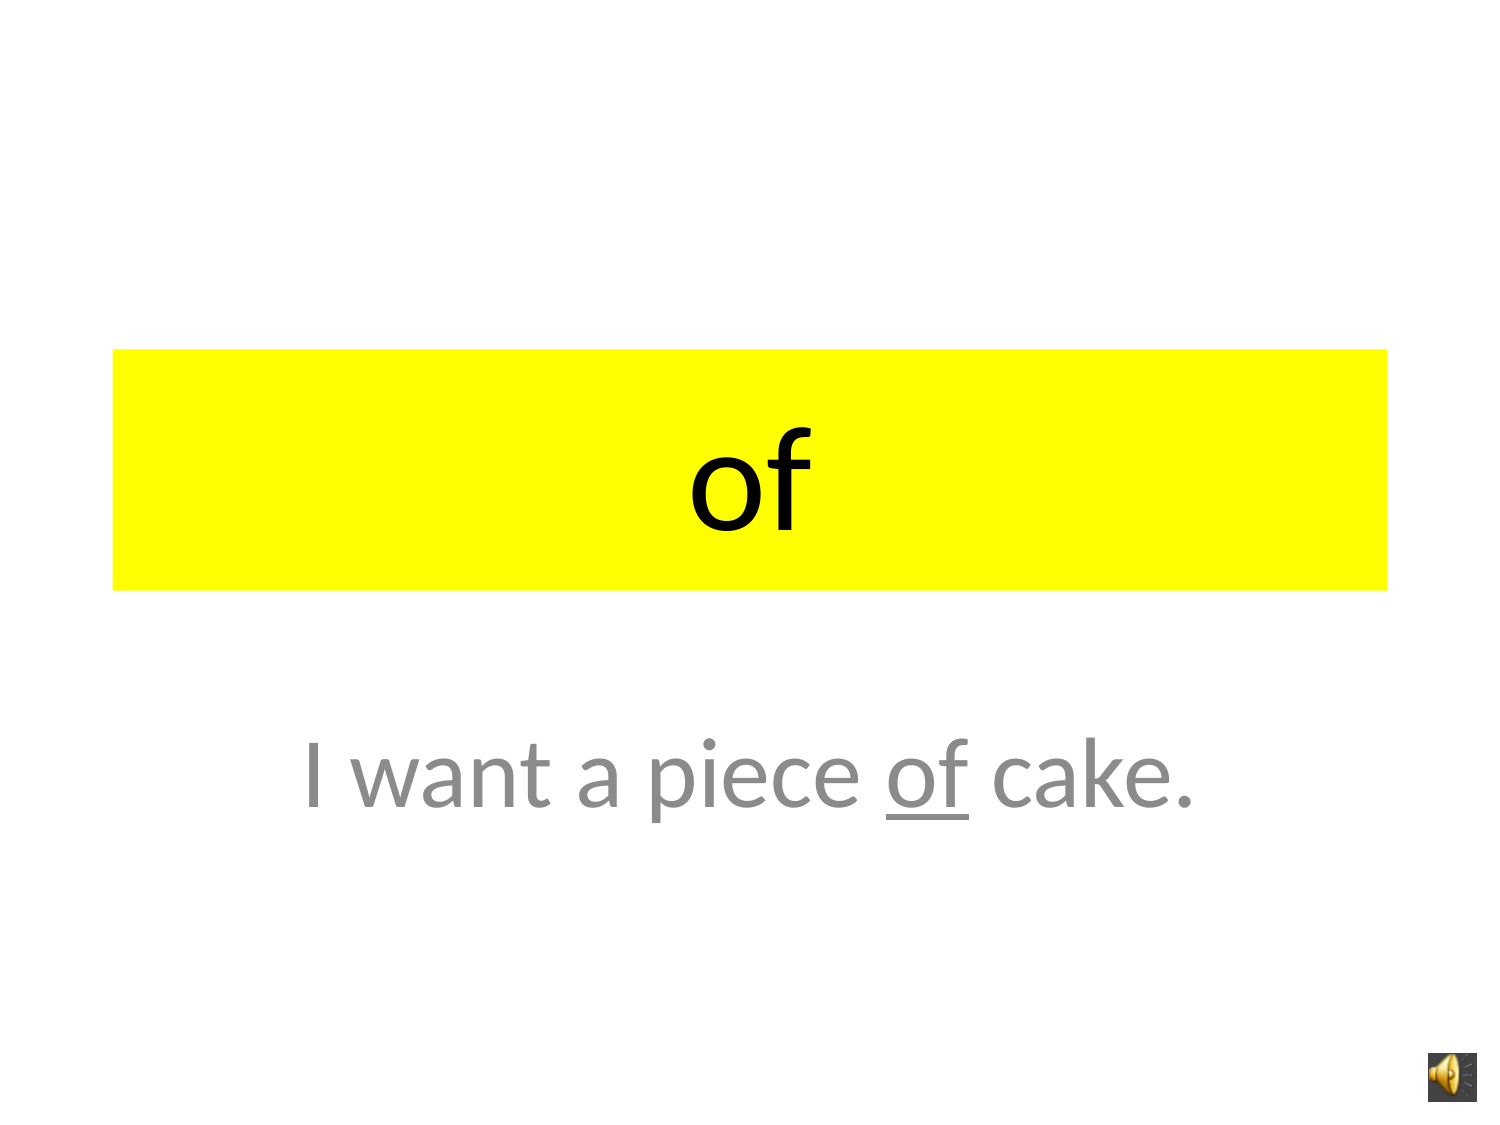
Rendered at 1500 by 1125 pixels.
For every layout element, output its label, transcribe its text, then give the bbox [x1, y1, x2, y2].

picture [1427, 1052, 1478, 1103]
title of [112, 349, 1388, 591]
subtitle I want a piece of cake. [225, 699, 1275, 988]
